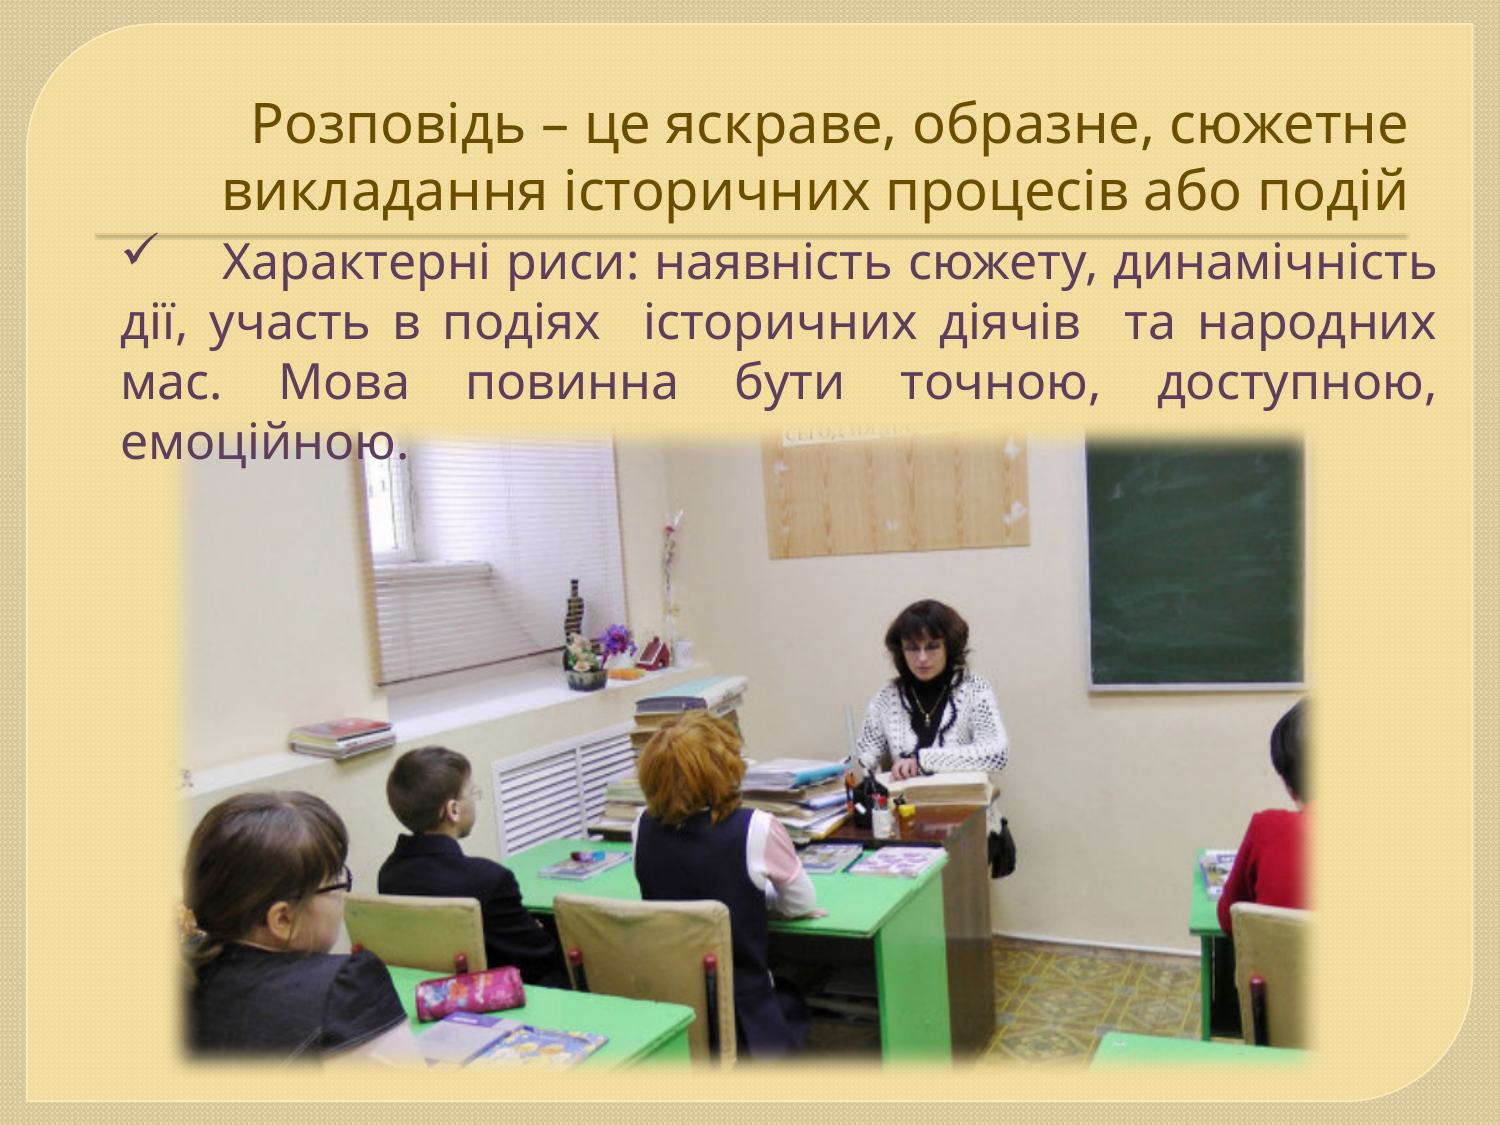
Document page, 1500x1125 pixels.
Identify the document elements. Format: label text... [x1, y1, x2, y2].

text_box Характерні риси: наявність сюжету, динамічність дії, участь в подіях історичних діячів та народних мас. Мова повинна бути точною, доступною, емоційною. [105, 222, 1453, 478]
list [163, 421, 1325, 1080]
title Розповідь – це яскраве, образне, сюжетне викладання історичних процесів або подій [75, 41, 1425, 230]
